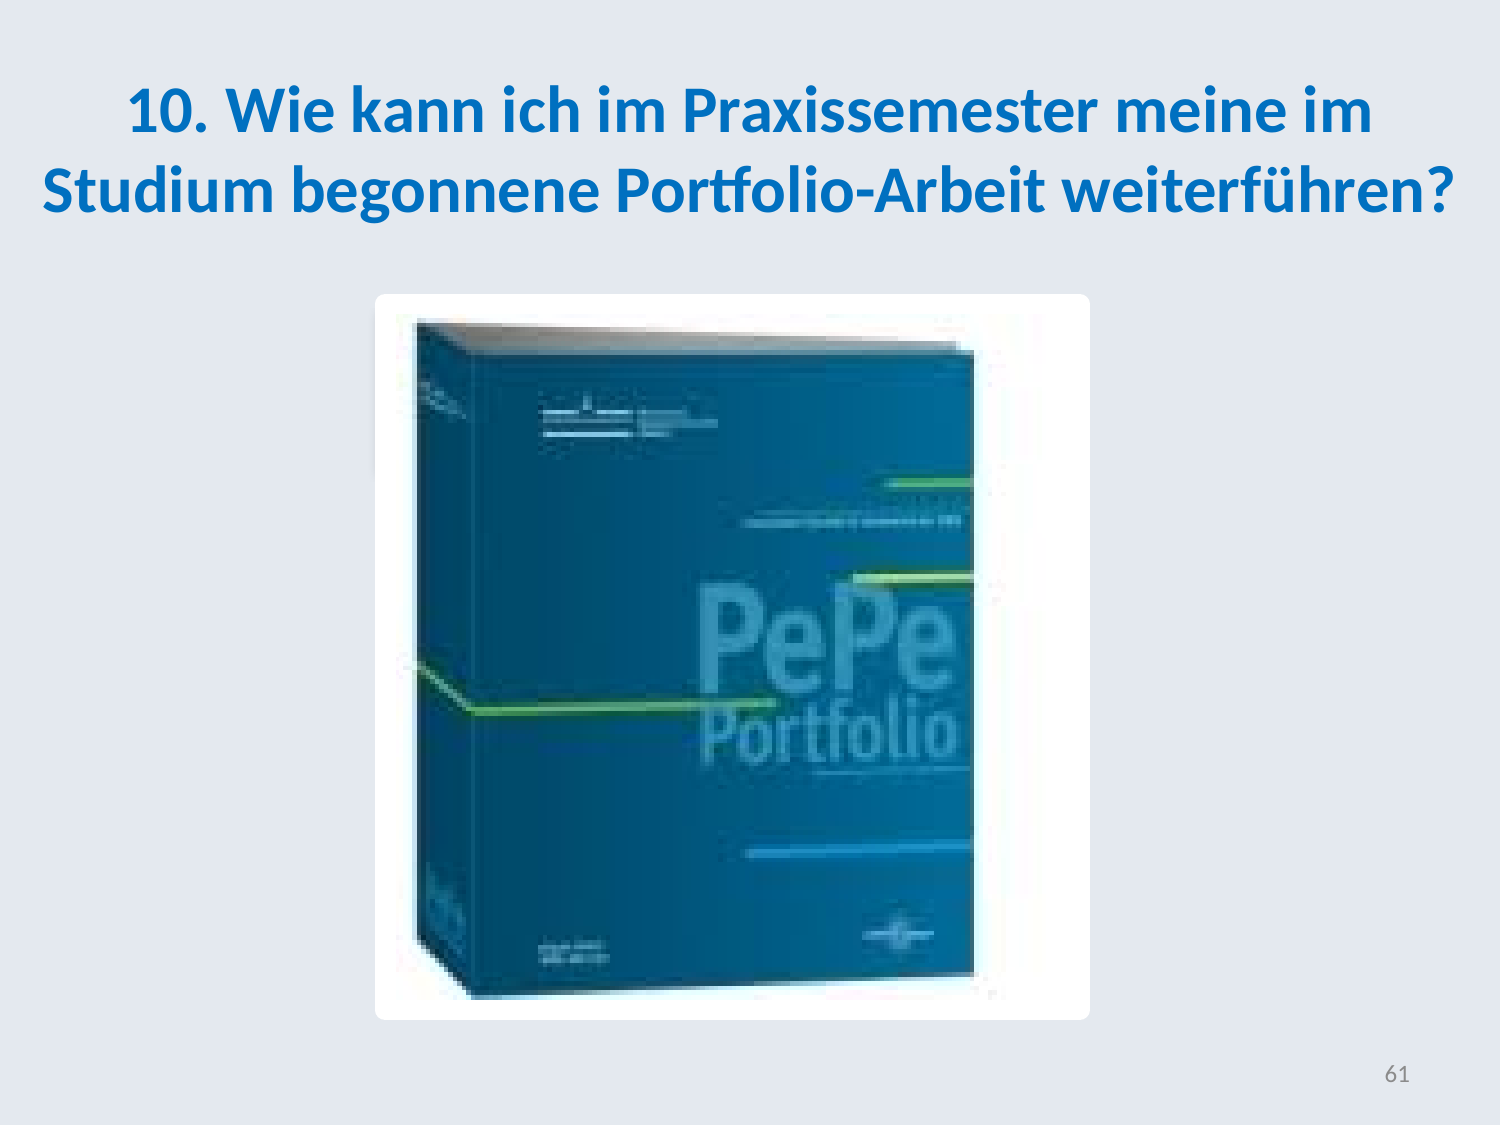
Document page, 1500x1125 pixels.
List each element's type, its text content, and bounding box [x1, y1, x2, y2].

slide_number 61 [1074, 1042, 1425, 1103]
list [395, 314, 1070, 1000]
title 10. Wie kann ich im Praxissemester meine im Studium begonnene Portfolio-Arbeit weiterführen? [0, 0, 1500, 291]
